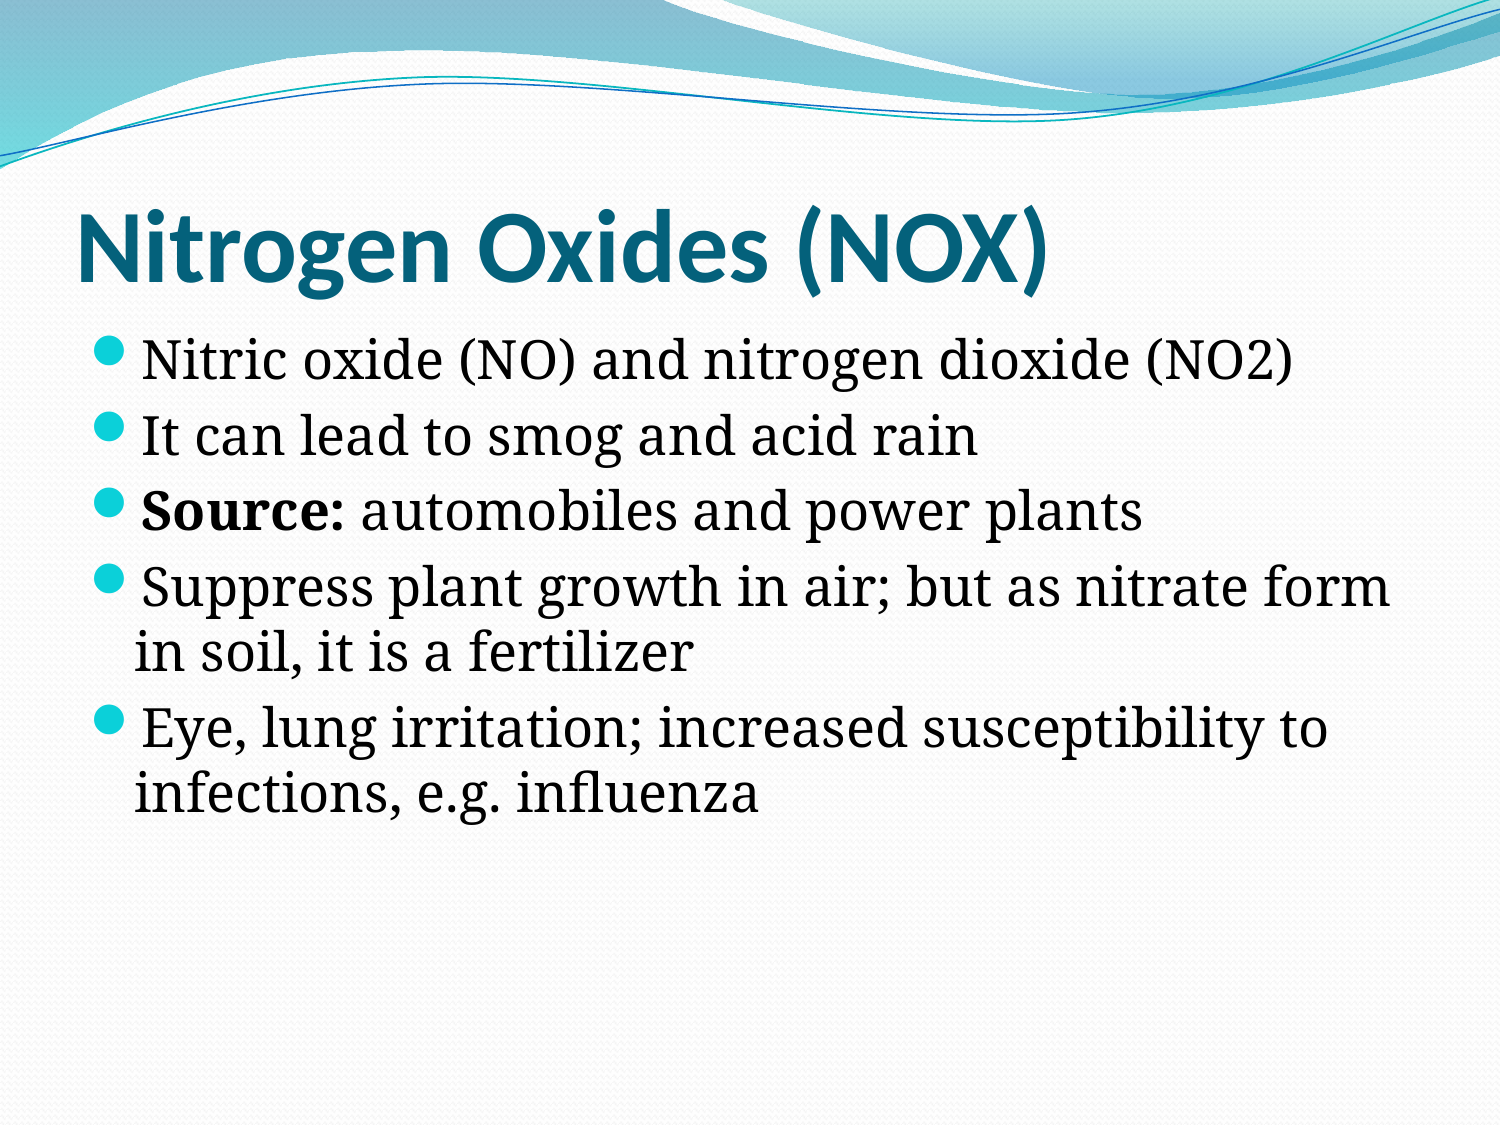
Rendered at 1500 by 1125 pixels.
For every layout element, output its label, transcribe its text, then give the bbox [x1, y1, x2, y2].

list Nitric oxide (NO) and nitrogen dioxide (NO2) It can lead to smog and acid rain Source: automobiles and power plants Suppress plant growth in air; but as nitrate form in soil, it is a fertilizer Eye, lung irritation; increased susceptibility to infections, e.g. influenza [75, 317, 1425, 1038]
title Nitrogen Oxides (NOX) [75, 115, 1425, 303]
